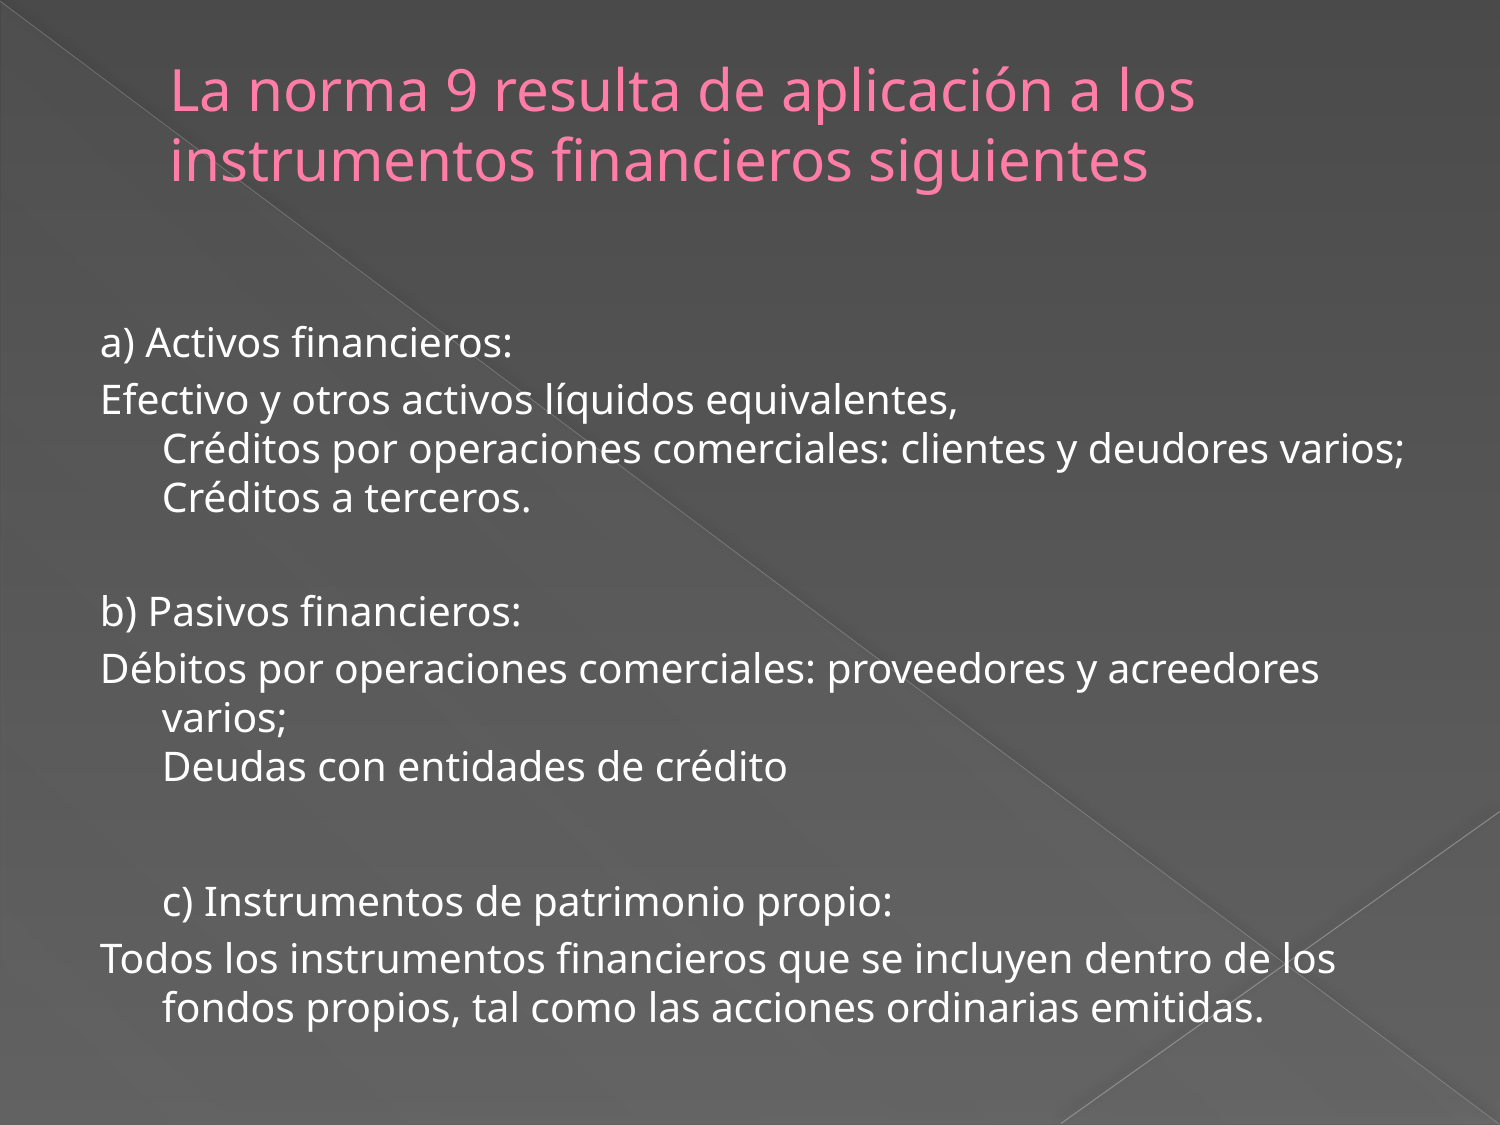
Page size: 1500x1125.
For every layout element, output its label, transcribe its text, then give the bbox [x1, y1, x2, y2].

list a) Activos financieros: Efectivo y otros activos líquidos equivalentes, Créditos por operaciones comerciales: clientes y deudores varios; Créditos a terceros. b) Pasivos financieros: Débitos por operaciones comerciales: proveedores y acreedores varios; Deudas con entidades de crédito c) Instrumentos de patrimonio propio: Todos los instrumentos financieros que se incluyen dentro de los fondos propios, tal como las acciones ordinarias emitidas. [75, 308, 1425, 1059]
title La norma 9 resulta de aplicación a los instrumentos financieros siguientes [75, 43, 1425, 274]
